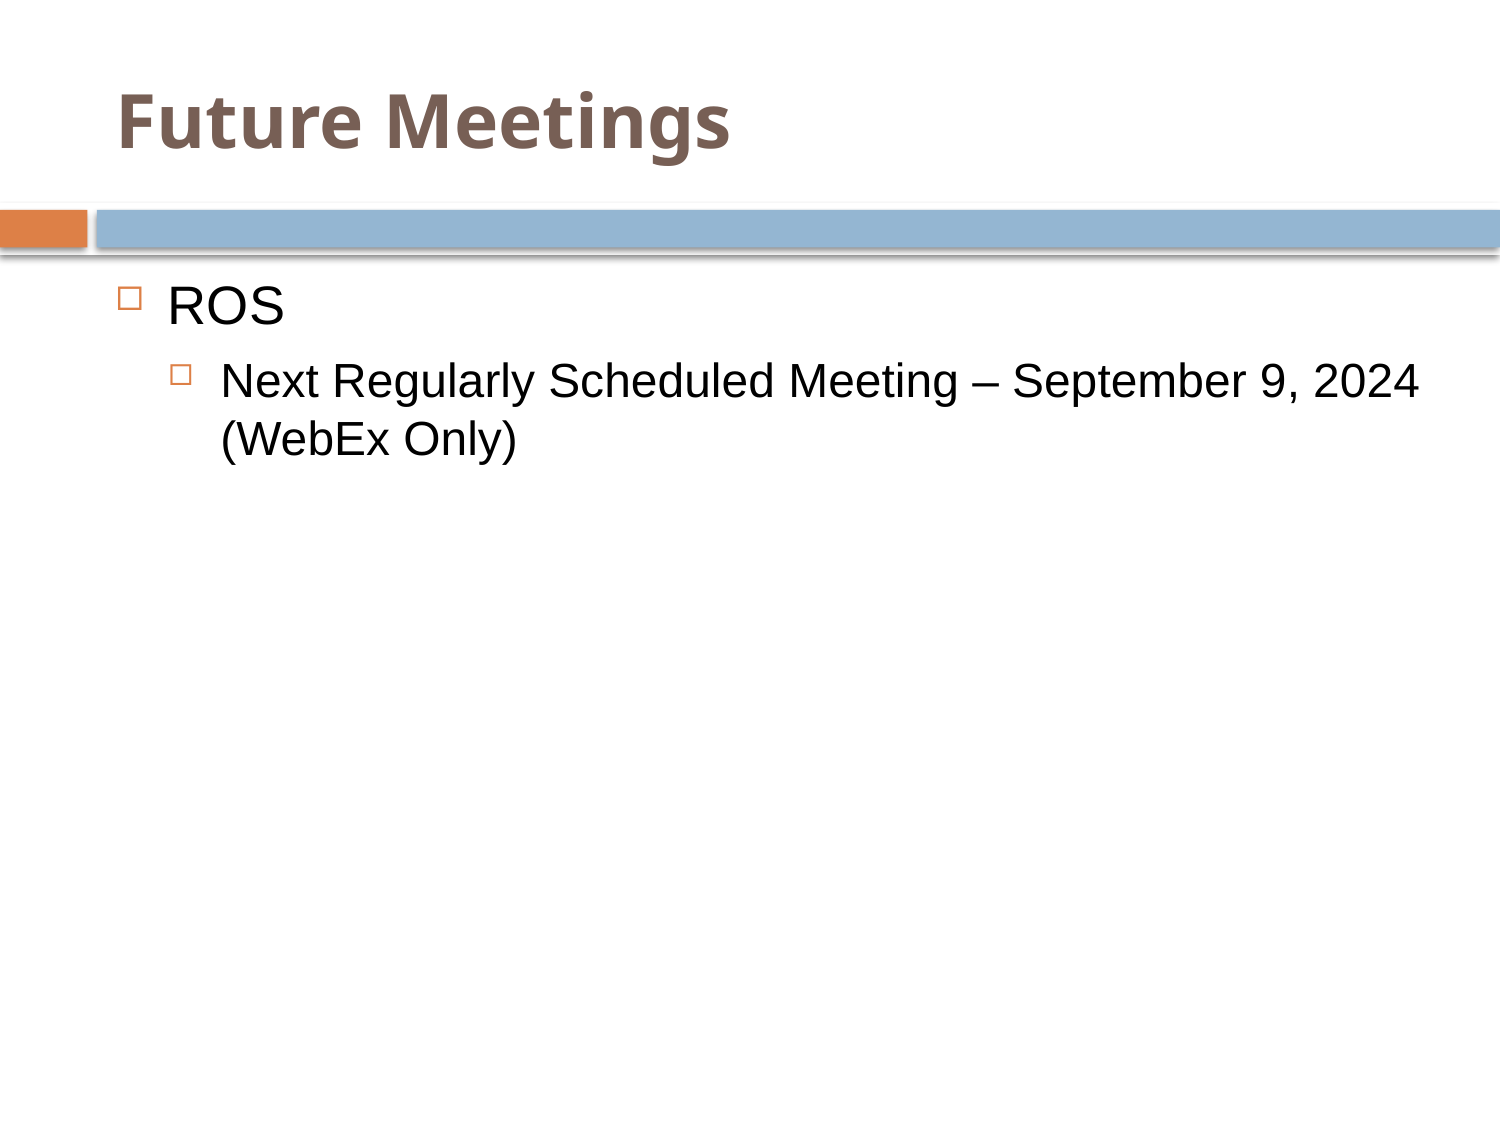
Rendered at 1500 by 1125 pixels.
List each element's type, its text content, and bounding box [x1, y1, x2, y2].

title Future Meetings [100, 37, 1439, 201]
list ROS Next Regularly Scheduled Meeting – September 9, 2024 (WebEx Only) [100, 262, 1439, 1001]
